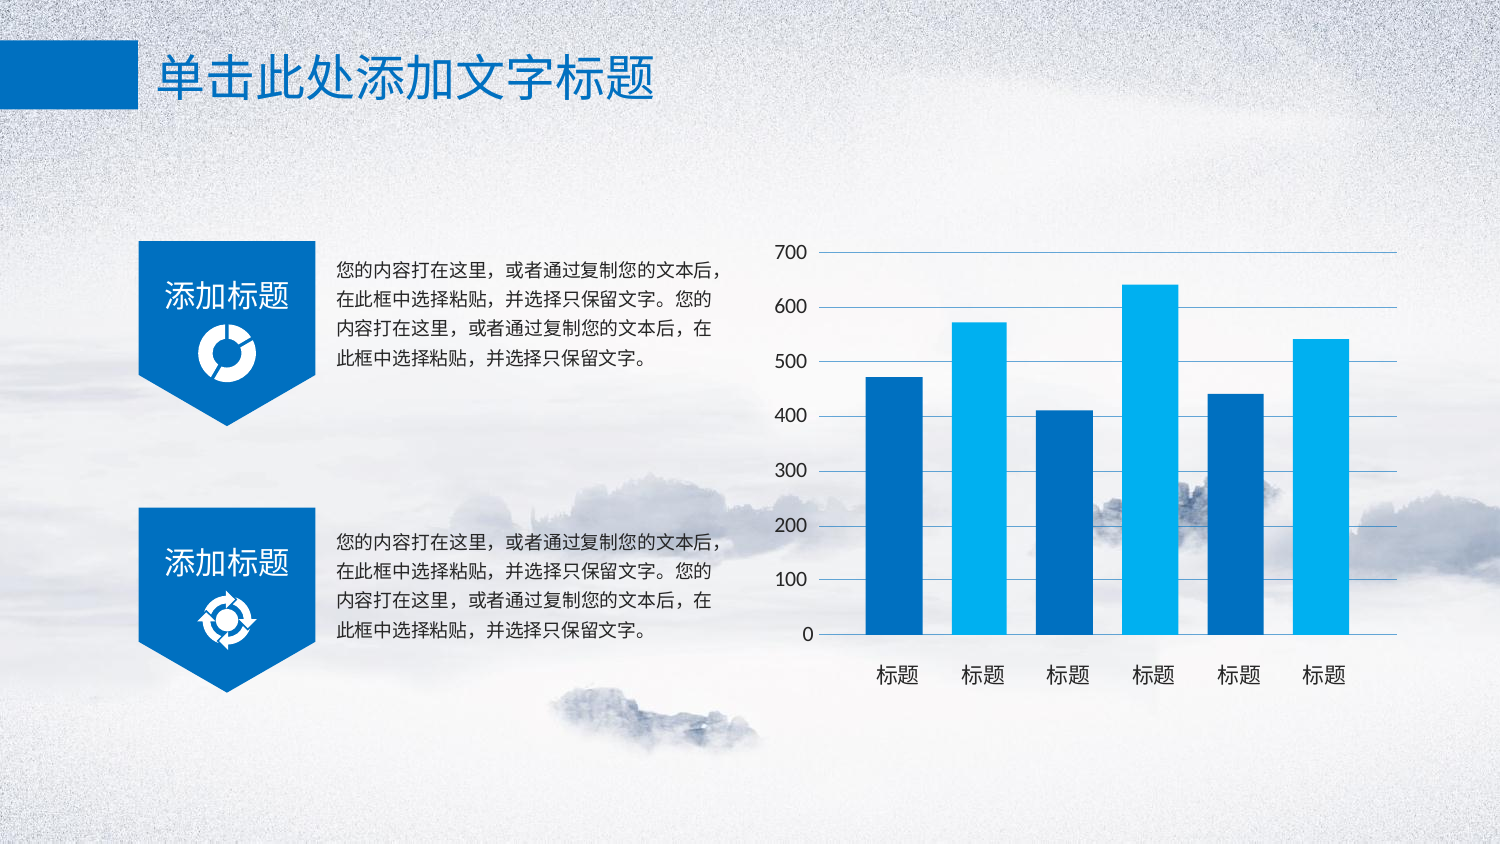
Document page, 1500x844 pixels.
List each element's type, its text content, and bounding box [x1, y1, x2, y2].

text_box 0 [788, 612, 829, 654]
text_box 700 [759, 229, 823, 271]
text_box [1292, 339, 1350, 635]
text_box 200 [759, 502, 823, 544]
text_box 添加标题 [138, 507, 316, 693]
text_box [197, 590, 257, 651]
text_box [198, 324, 226, 378]
text_box 标题 [1202, 654, 1277, 696]
text_box 标题 [1288, 654, 1362, 696]
picture [0, 0, 1500, 844]
text_box 300 [759, 448, 823, 490]
text_box [1035, 410, 1093, 635]
text_box 标题 [1032, 654, 1106, 696]
text_box 您的内容打在这里，或者通过复制您的文本后，在此框中选择粘贴，并选择只保留文字。您的内容打在这里，或者通过复制您的文本后，在此框中选择粘贴，并选择只保留文字。 [324, 246, 724, 375]
text_box 500 [759, 339, 823, 381]
text_box 标题 [1117, 654, 1191, 696]
text_box 标题 [861, 654, 935, 696]
text_box [1207, 393, 1264, 635]
text_box [1122, 284, 1179, 635]
text_box [228, 324, 251, 345]
text_box 添加标题 [138, 241, 316, 427]
text_box [865, 377, 923, 635]
text_box 400 [759, 393, 823, 435]
text_box 600 [759, 284, 823, 326]
text_box 100 [759, 557, 823, 599]
text_box [951, 322, 1007, 635]
text_box 标题 [946, 654, 1020, 696]
text_box [214, 340, 256, 383]
text_box 您的内容打在这里，或者通过复制您的文本后，在此框中选择粘贴，并选择只保留文字。您的内容打在这里，或者通过复制您的文本后，在此框中选择粘贴，并选择只保留文字。 [324, 518, 724, 647]
